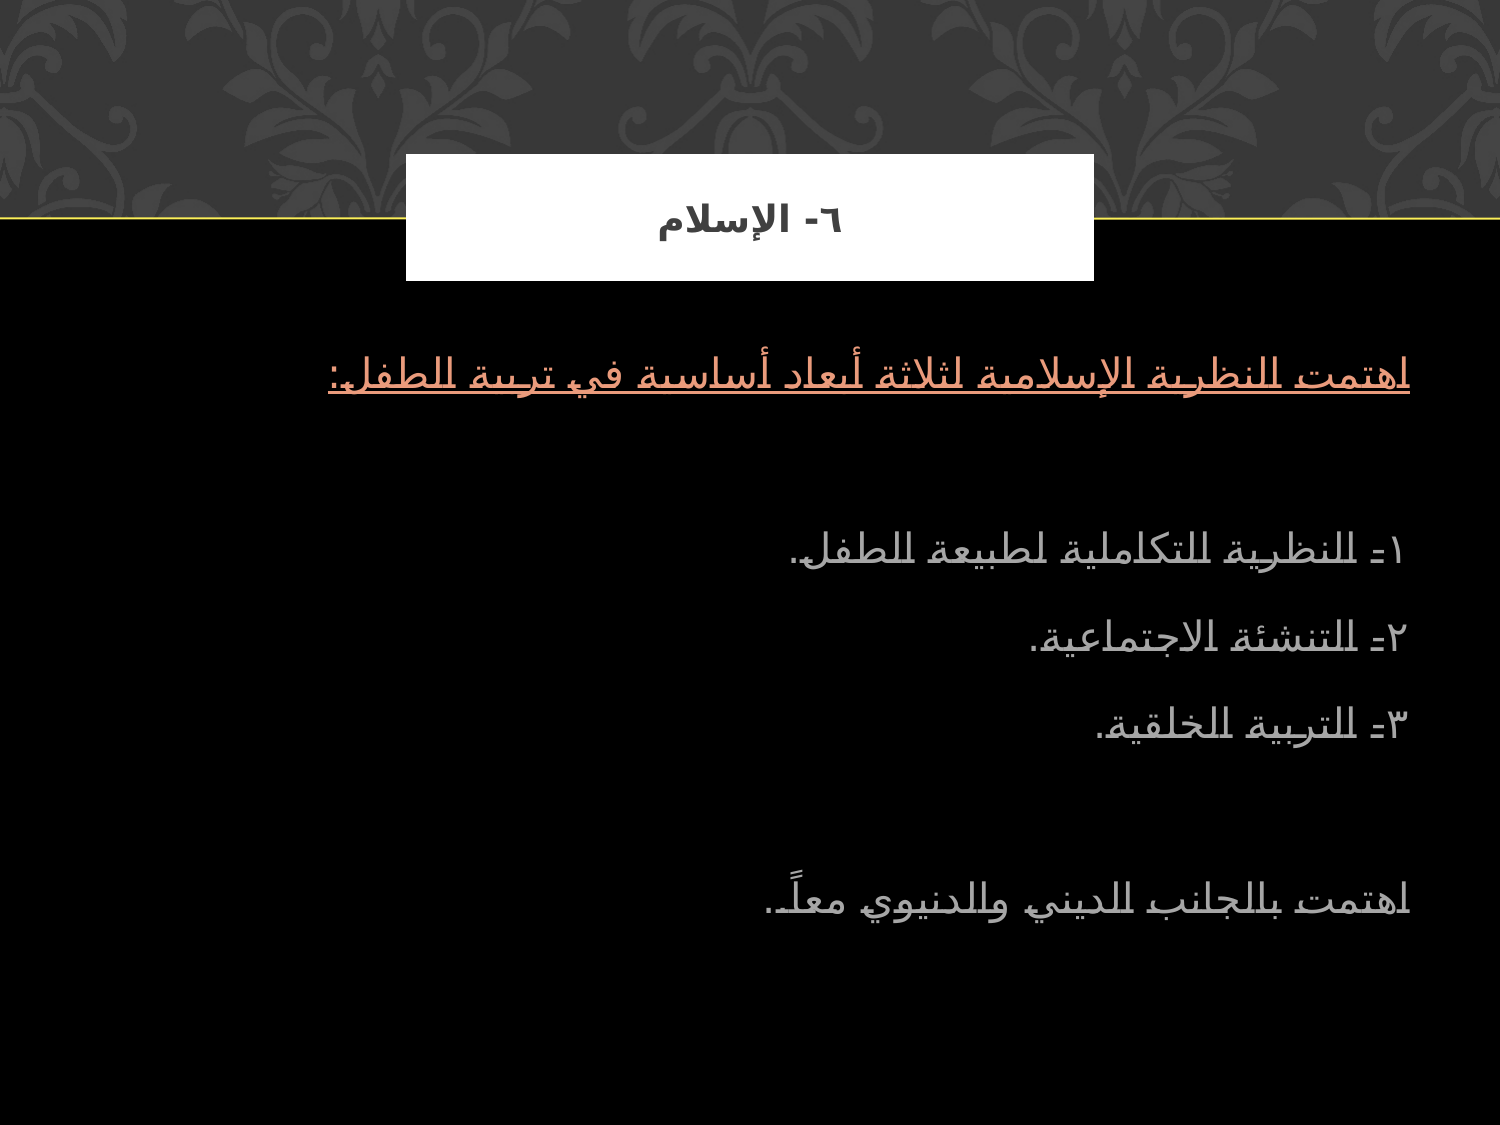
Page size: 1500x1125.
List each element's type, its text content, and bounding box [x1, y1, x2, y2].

title ٦- الإسلام [406, 154, 1094, 281]
list اهتمت النظرية الإسلامية لثلاثة أبعاد أساسية في تربية الطفل: ١- النظرية التكاملية لطبيعة الطفل. ٢- التنشئة الاجتماعية. ٣- التربية الخلقية. اهتمت بالجانب الديني والدنيوي معاً.. [75, 331, 1425, 1000]
